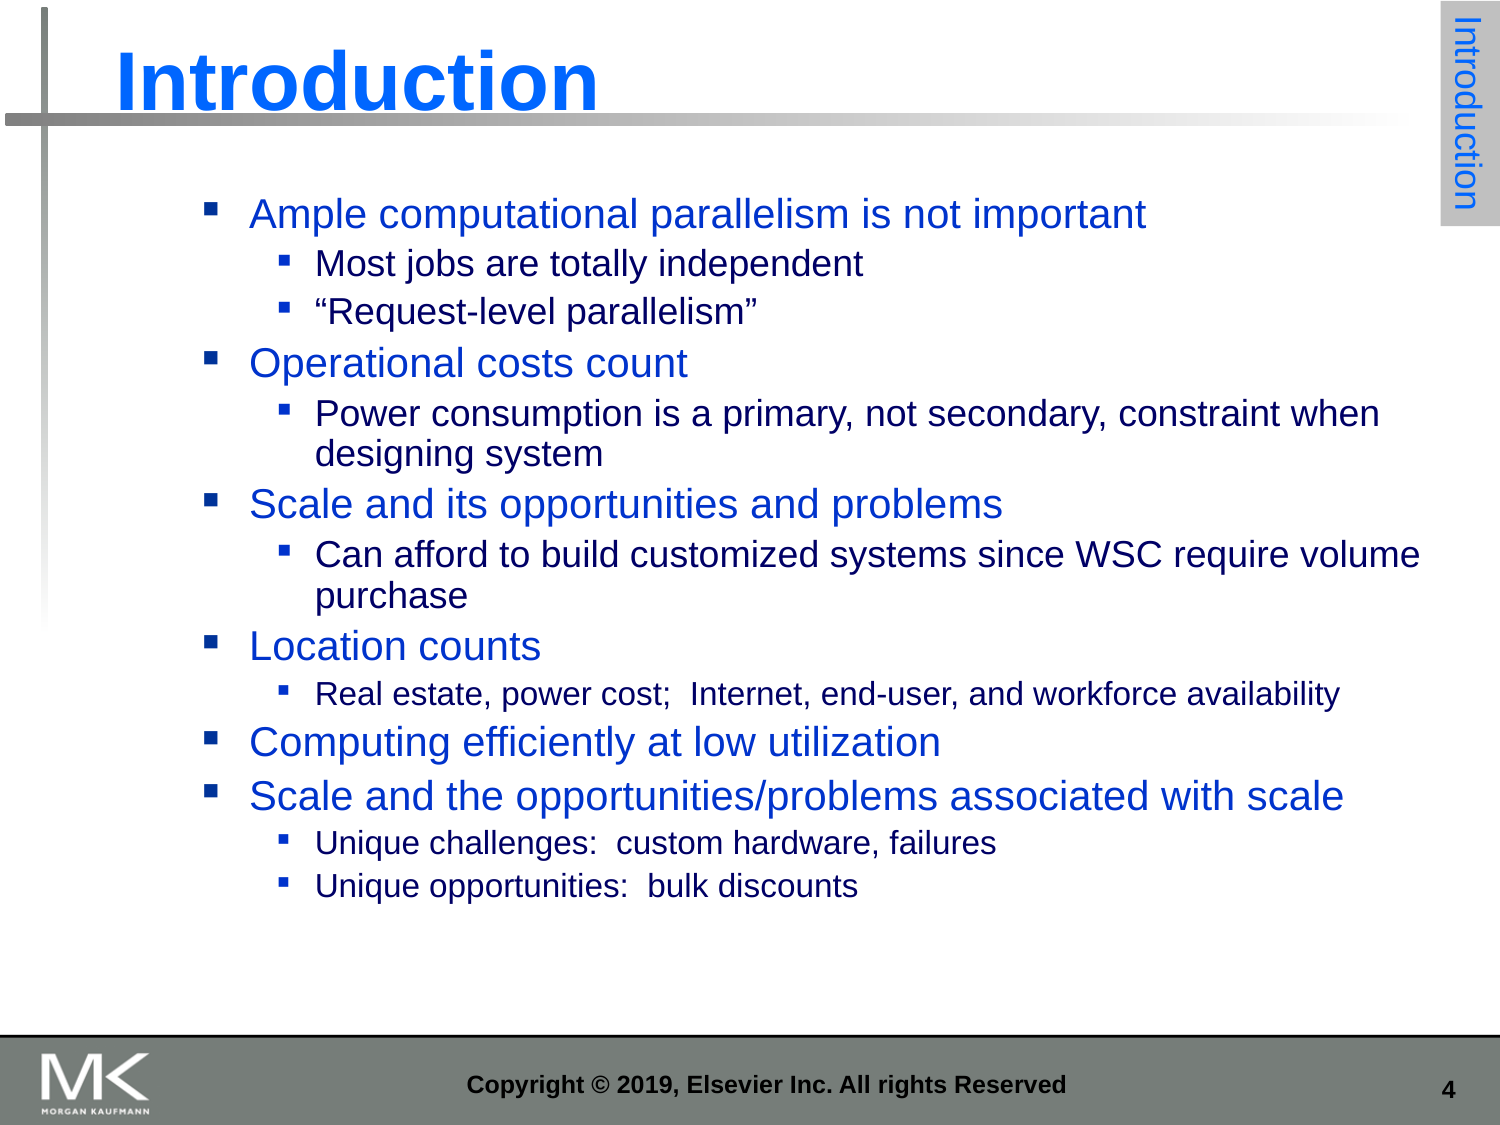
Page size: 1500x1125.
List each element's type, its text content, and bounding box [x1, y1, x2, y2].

text_box Introduction [1440, 0, 1500, 227]
picture [29, 1046, 160, 1123]
list Ample computational parallelism is not important Most jobs are totally independent “Request-level parallelism” Operational costs count Power consumption is a primary, not secondary, constraint when designing system Scale and its opportunities and problems Can afford to build customized systems since WSC require volume purchase Location counts Real estate, power cost; Internet, end-user, and workforce availability Computing efficiently at low utilization Scale and the opportunities/problems associated with scale Unique challenges: custom hardware, failures Unique opportunities: bulk discounts [111, 184, 1470, 1024]
footer Copyright © 2019, Elsevier Inc. All rights Reserved [170, 1046, 1365, 1106]
title Introduction [100, 18, 1440, 135]
